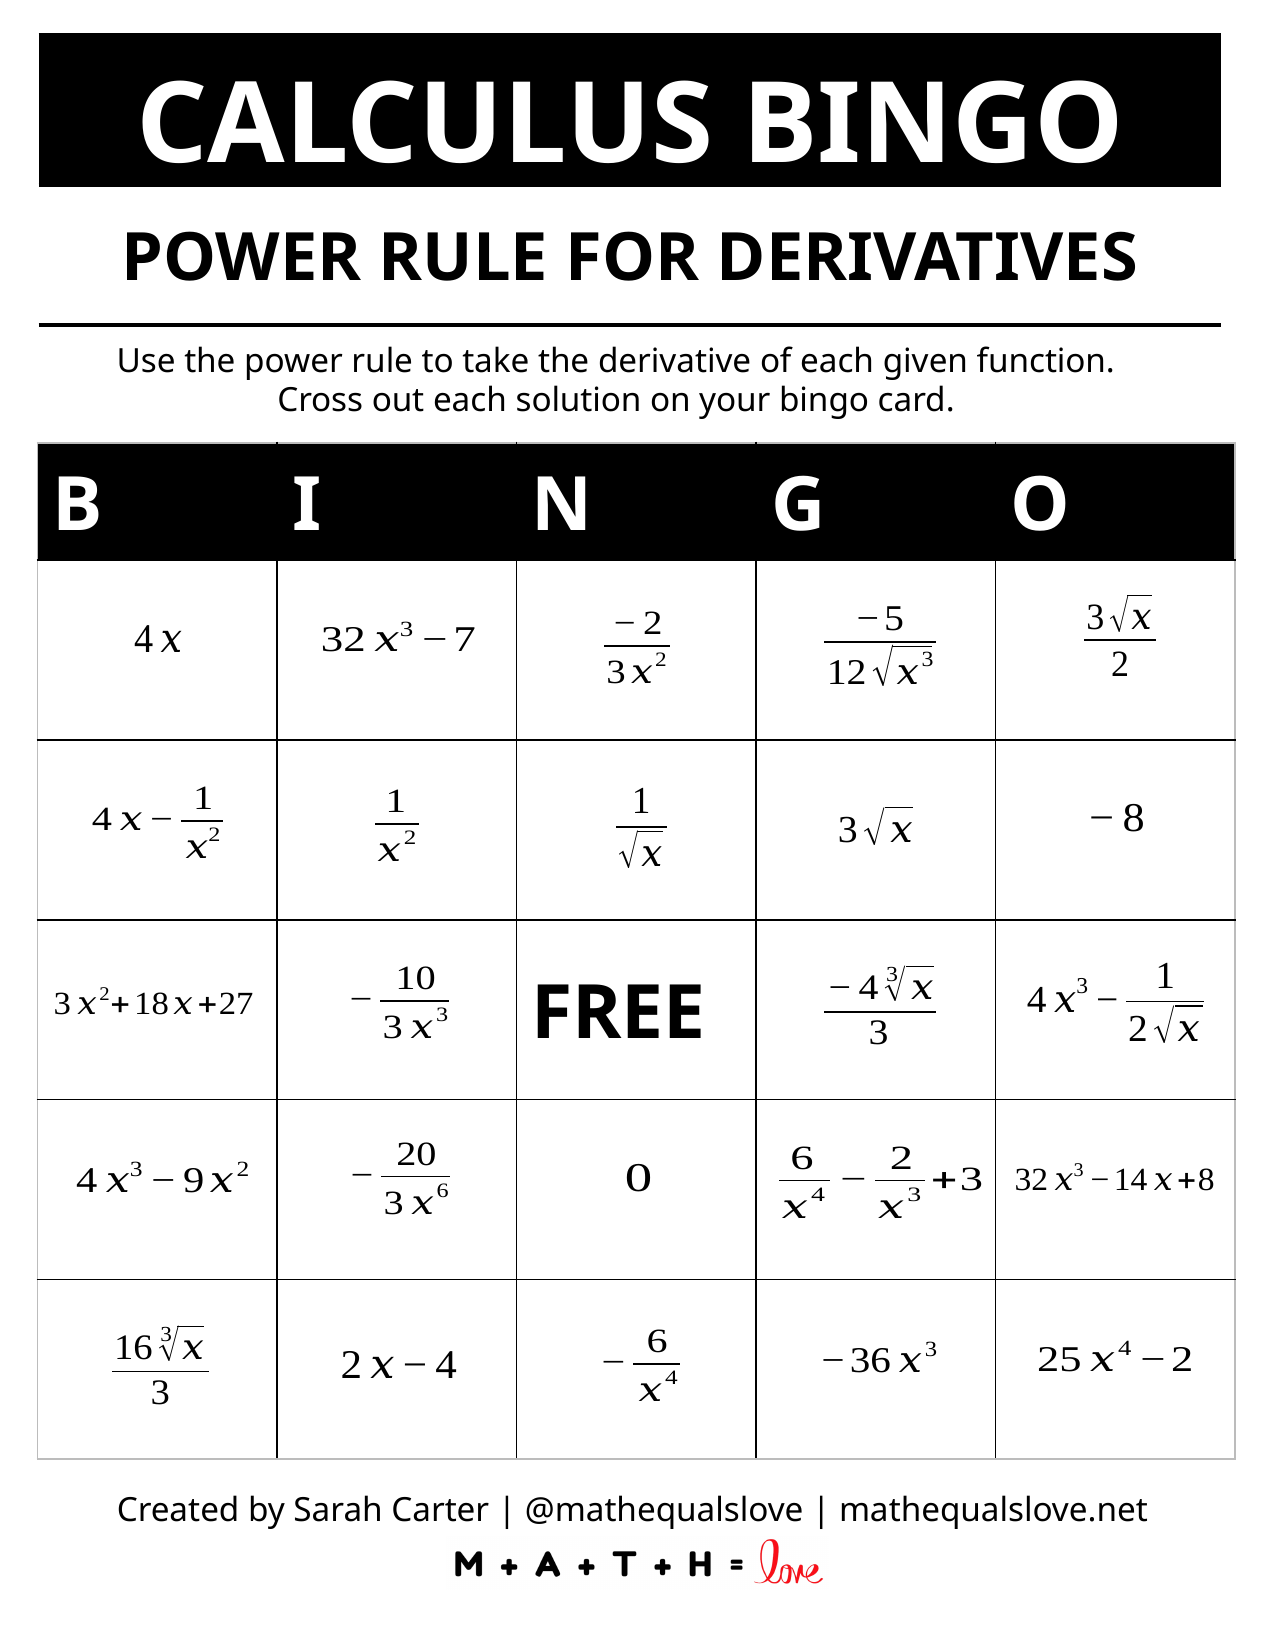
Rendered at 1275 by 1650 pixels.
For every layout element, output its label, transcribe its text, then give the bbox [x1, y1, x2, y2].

table_cell [757, 741, 995, 919]
table_cell FREE [517, 921, 755, 1099]
table_cell [757, 921, 995, 1099]
table_cell [38, 1100, 276, 1279]
table_header I [278, 444, 516, 559]
table_header N [517, 444, 755, 559]
table_cell [278, 561, 516, 739]
table_cell [996, 1100, 1234, 1279]
table_cell [757, 1280, 995, 1458]
table_cell [996, 561, 1234, 739]
table_cell [757, 1100, 995, 1279]
table_cell [278, 1100, 516, 1279]
table_header G [757, 444, 995, 559]
table_cell [38, 561, 276, 739]
table_header CALCULUS BINGO [39, 36, 1221, 183]
table_cell POWER RULE FOR DERIVATIVES [39, 187, 1221, 323]
picture [446, 1536, 829, 1590]
table_cell [517, 741, 755, 919]
table_cell [996, 921, 1234, 1099]
table_cell [517, 1100, 755, 1279]
table_cell [38, 1280, 276, 1458]
table_cell [517, 1280, 755, 1458]
table_header O [996, 444, 1234, 559]
table_cell [38, 921, 276, 1099]
text_box Created by Sarah Carter | @mathequalslove | mathequalslove.net [53, 1481, 1222, 1536]
table_cell [278, 1280, 516, 1458]
table_cell [517, 561, 755, 739]
table_header B [38, 444, 276, 559]
table_cell [278, 741, 516, 919]
table_cell [757, 561, 995, 739]
table_cell [38, 741, 276, 919]
table_cell [278, 921, 516, 1099]
table_cell [996, 741, 1234, 919]
text_box Use the power rule to take the derivative of each given function. Cross out each solution on your bingo card. [28, 331, 1214, 426]
table_cell [996, 1280, 1234, 1458]
